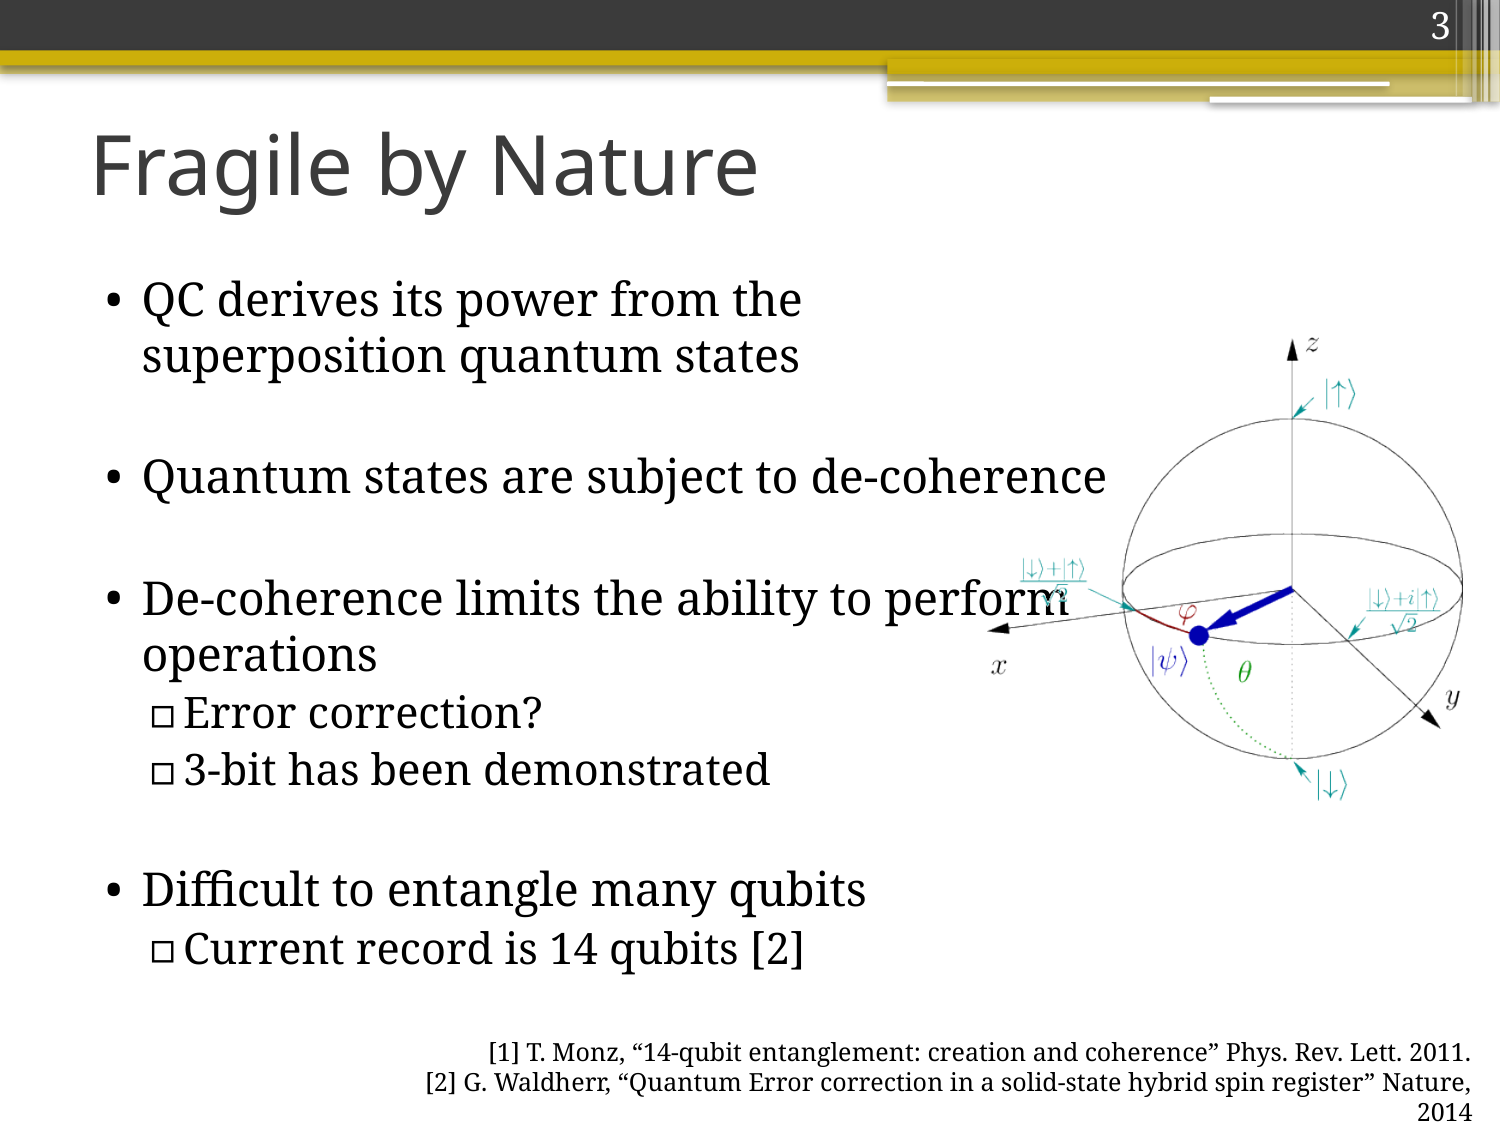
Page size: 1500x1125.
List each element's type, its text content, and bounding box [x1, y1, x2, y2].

list QC derives its power from the superposition quantum states Quantum states are subject to de-coherence De-coherence limits the ability to perform operations Error correction? 3-bit has been demonstrated Difficult to entangle many qubits Current record is 14 qubits [2] [75, 262, 1125, 1000]
title Fragile by Nature [75, 75, 1425, 250]
picture [987, 337, 1463, 801]
slide_number 3 [1341, 0, 1466, 61]
text_box [1] T. Monz, “14-qubit entanglement: creation and coherence” Phys. Rev. Lett. 2011. [2] G. Waldherr, “Quantum Error correction in a solid-state hybrid spin register” Nature, 2014 [401, 1029, 1488, 1125]
